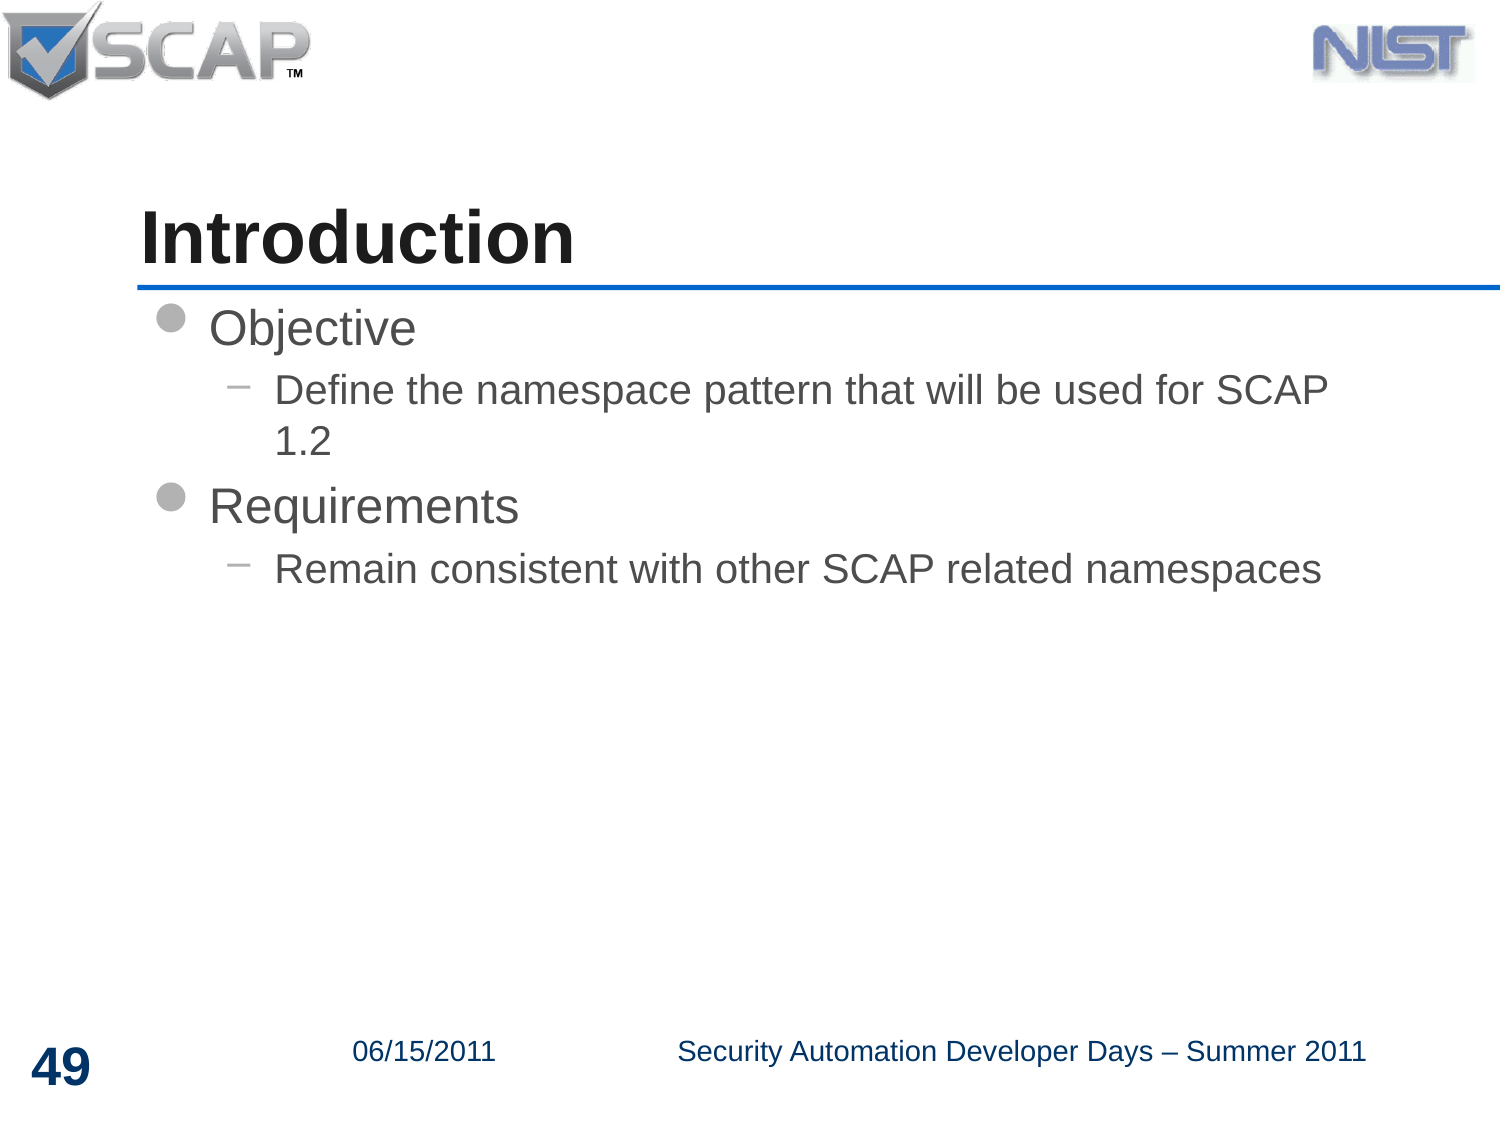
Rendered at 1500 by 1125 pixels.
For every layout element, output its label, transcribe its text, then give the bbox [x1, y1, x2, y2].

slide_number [337, 1025, 662, 1103]
slide_number 49 [13, 1023, 111, 1105]
picture [1312, 24, 1475, 83]
picture [0, 0, 313, 103]
footer Security Automation Developer Days – Summer 2011 [662, 1025, 1426, 1103]
list Objective Define the namespace pattern that will be used for SCAP 1.2 Requirements Remain consistent with other SCAP related namespaces [137, 287, 1400, 1026]
title Introduction [124, 99, 1426, 288]
